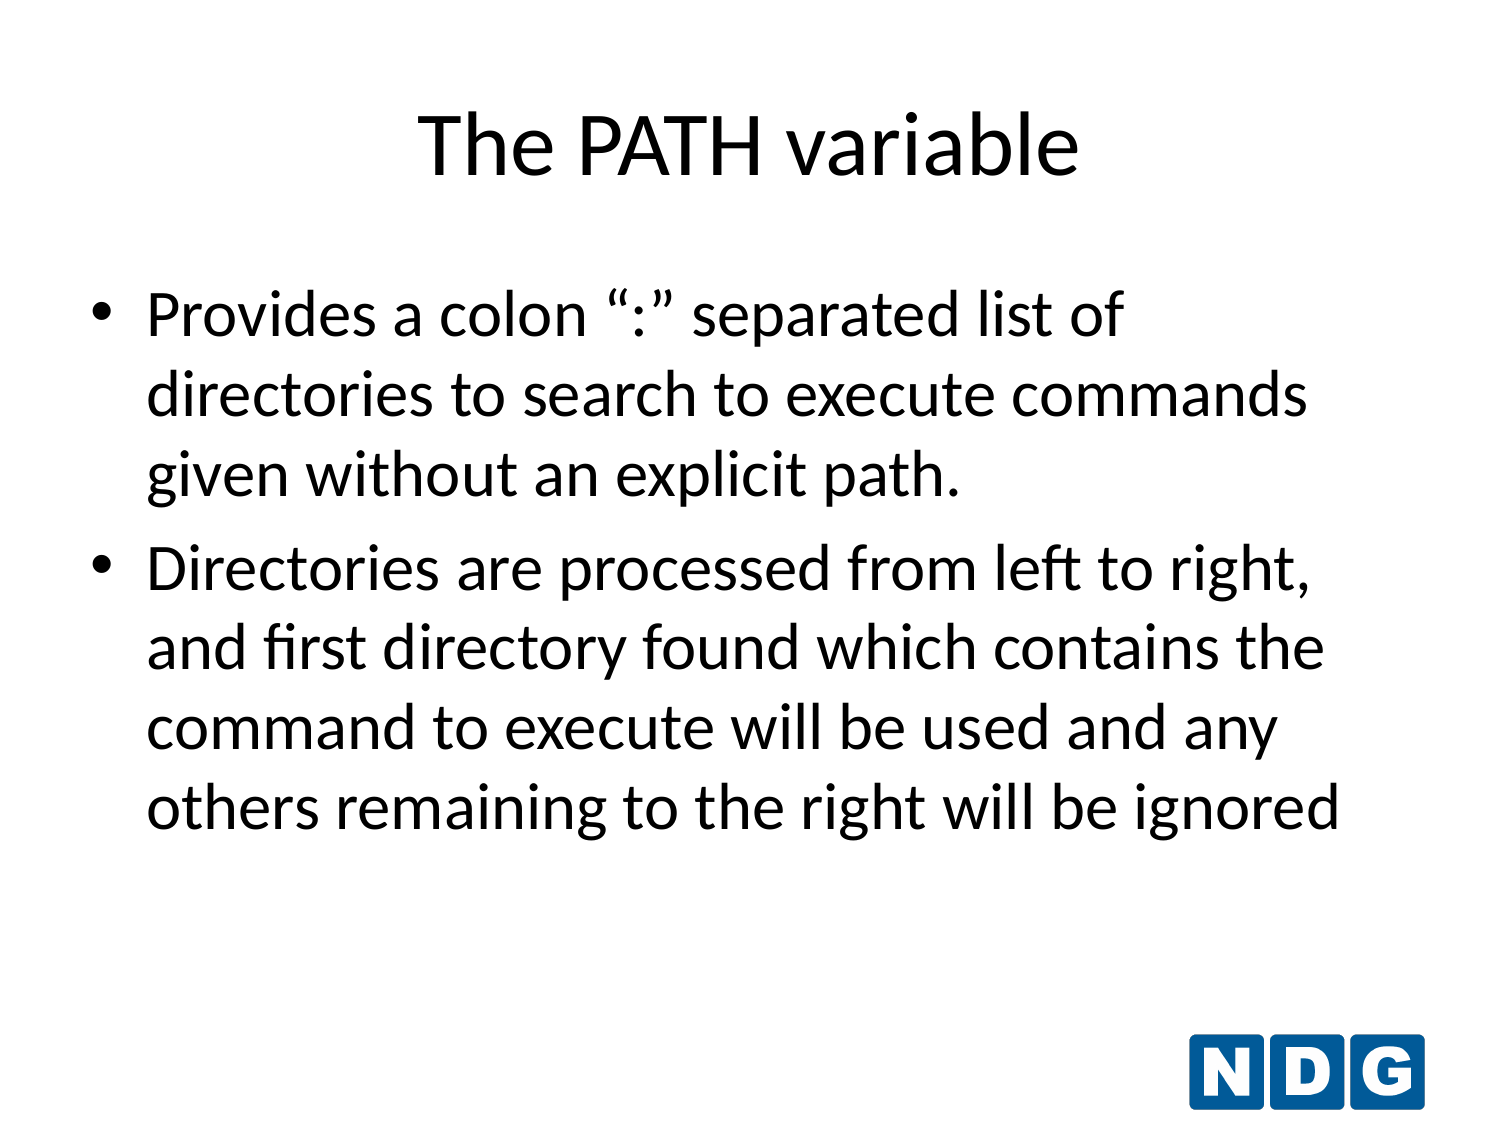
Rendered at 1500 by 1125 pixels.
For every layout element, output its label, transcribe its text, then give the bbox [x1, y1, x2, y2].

list Provides a colon “:” separated list of directories to search to execute commands given without an explicit path. Directories are processed from left to right, and first directory found which contains the command to execute will be used and any others remaining to the right will be ignored [74, 262, 1426, 1006]
picture [1189, 1034, 1425, 1110]
title The PATH variable [74, 44, 1426, 233]
